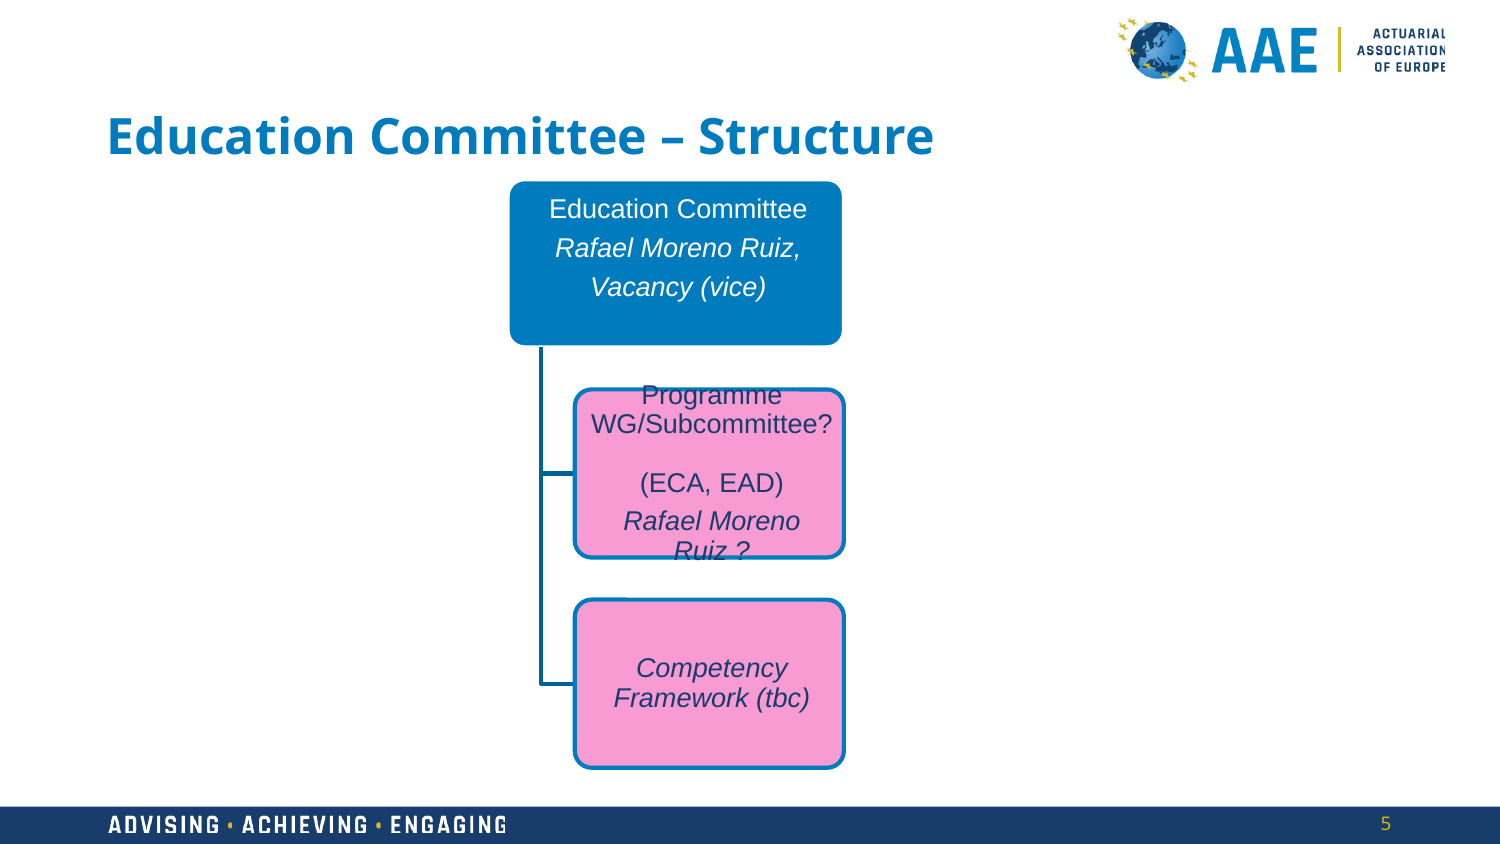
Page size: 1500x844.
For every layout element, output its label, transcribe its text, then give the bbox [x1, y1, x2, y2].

text_box [297, 790, 324, 842]
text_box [128, 178, 1223, 769]
title Education Committee – Structure [106, 94, 1392, 175]
slide_number 5 [1102, 809, 1392, 842]
